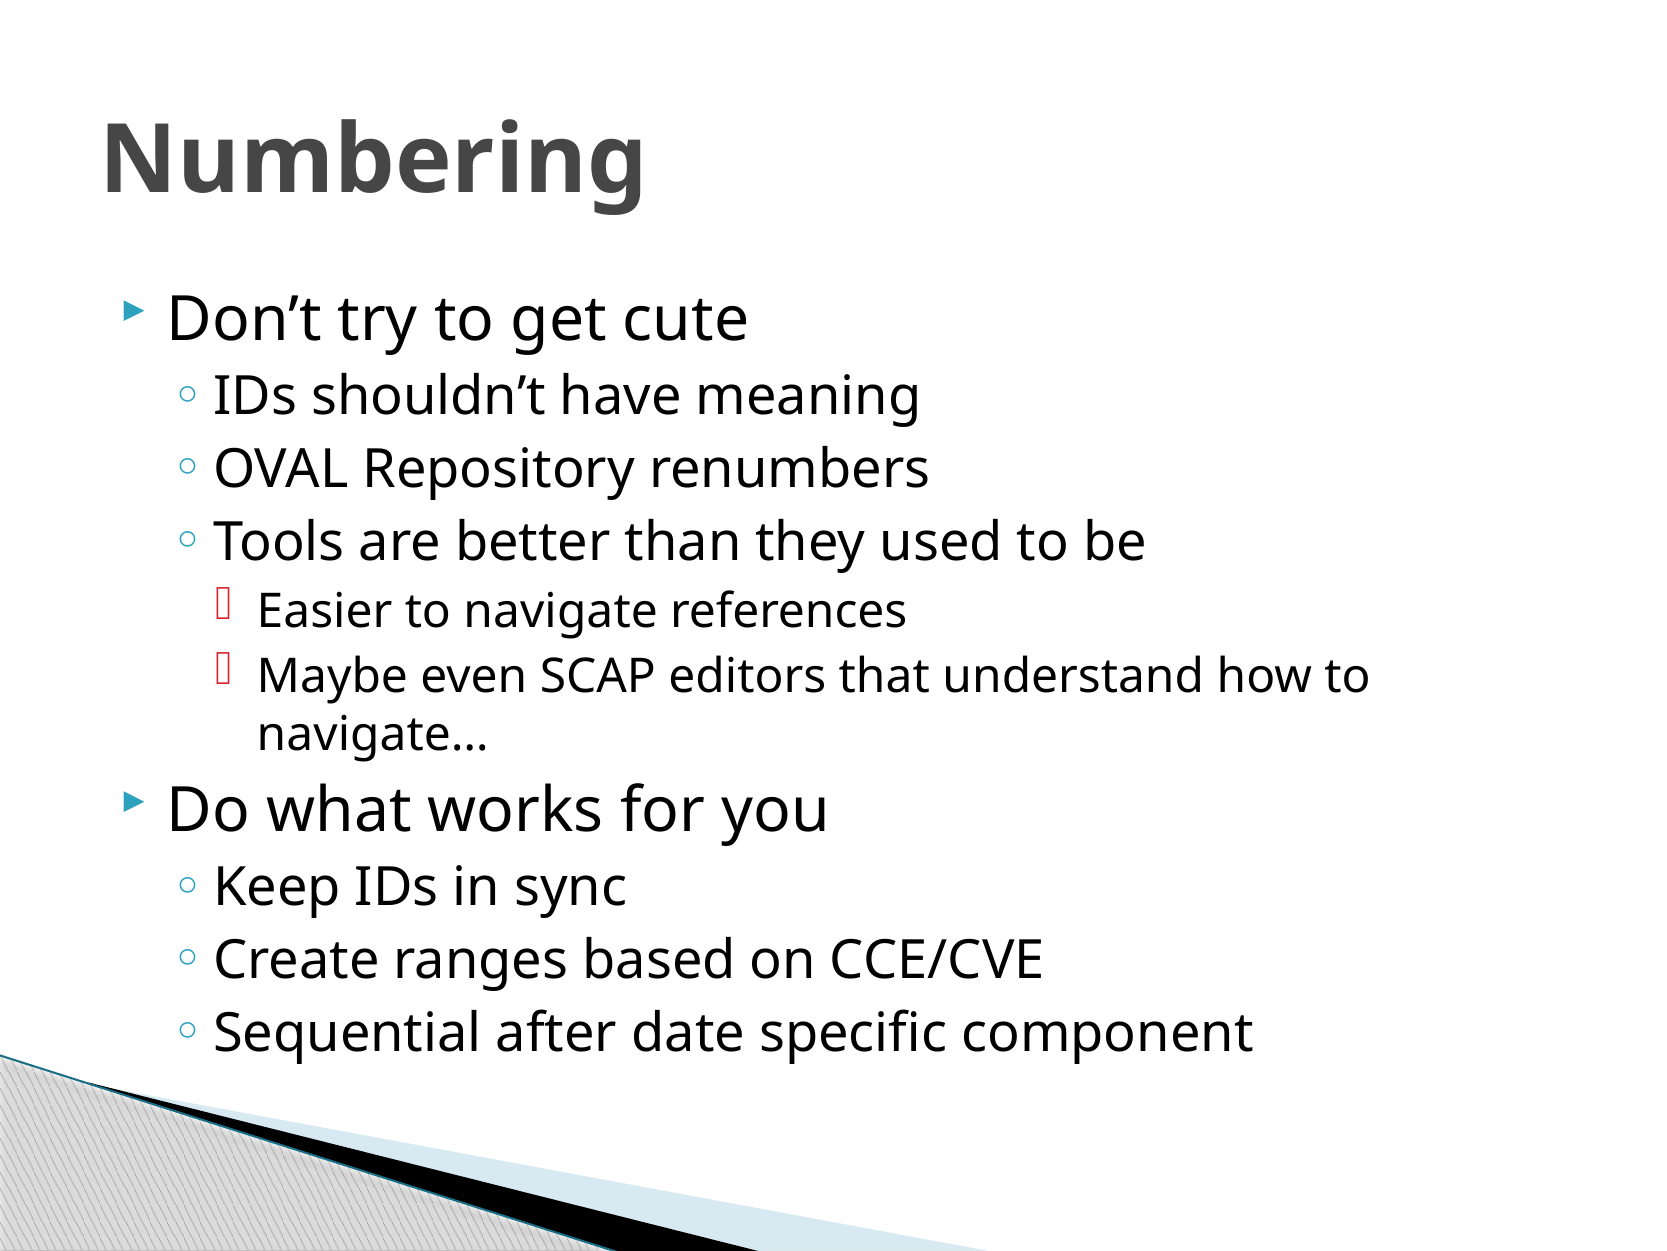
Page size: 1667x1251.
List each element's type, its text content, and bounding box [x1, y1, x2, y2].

list Don’t try to get cute IDs shouldn’t have meaning OVAL Repository renumbers Tools are better than they used to be Easier to navigate references Maybe even SCAP editors that understand how to navigate… Do what works for you Keep IDs in sync Create ranges based on CCE/CVE Sequential after date specific component [83, 270, 1584, 1095]
title Numbering [83, 50, 1584, 259]
